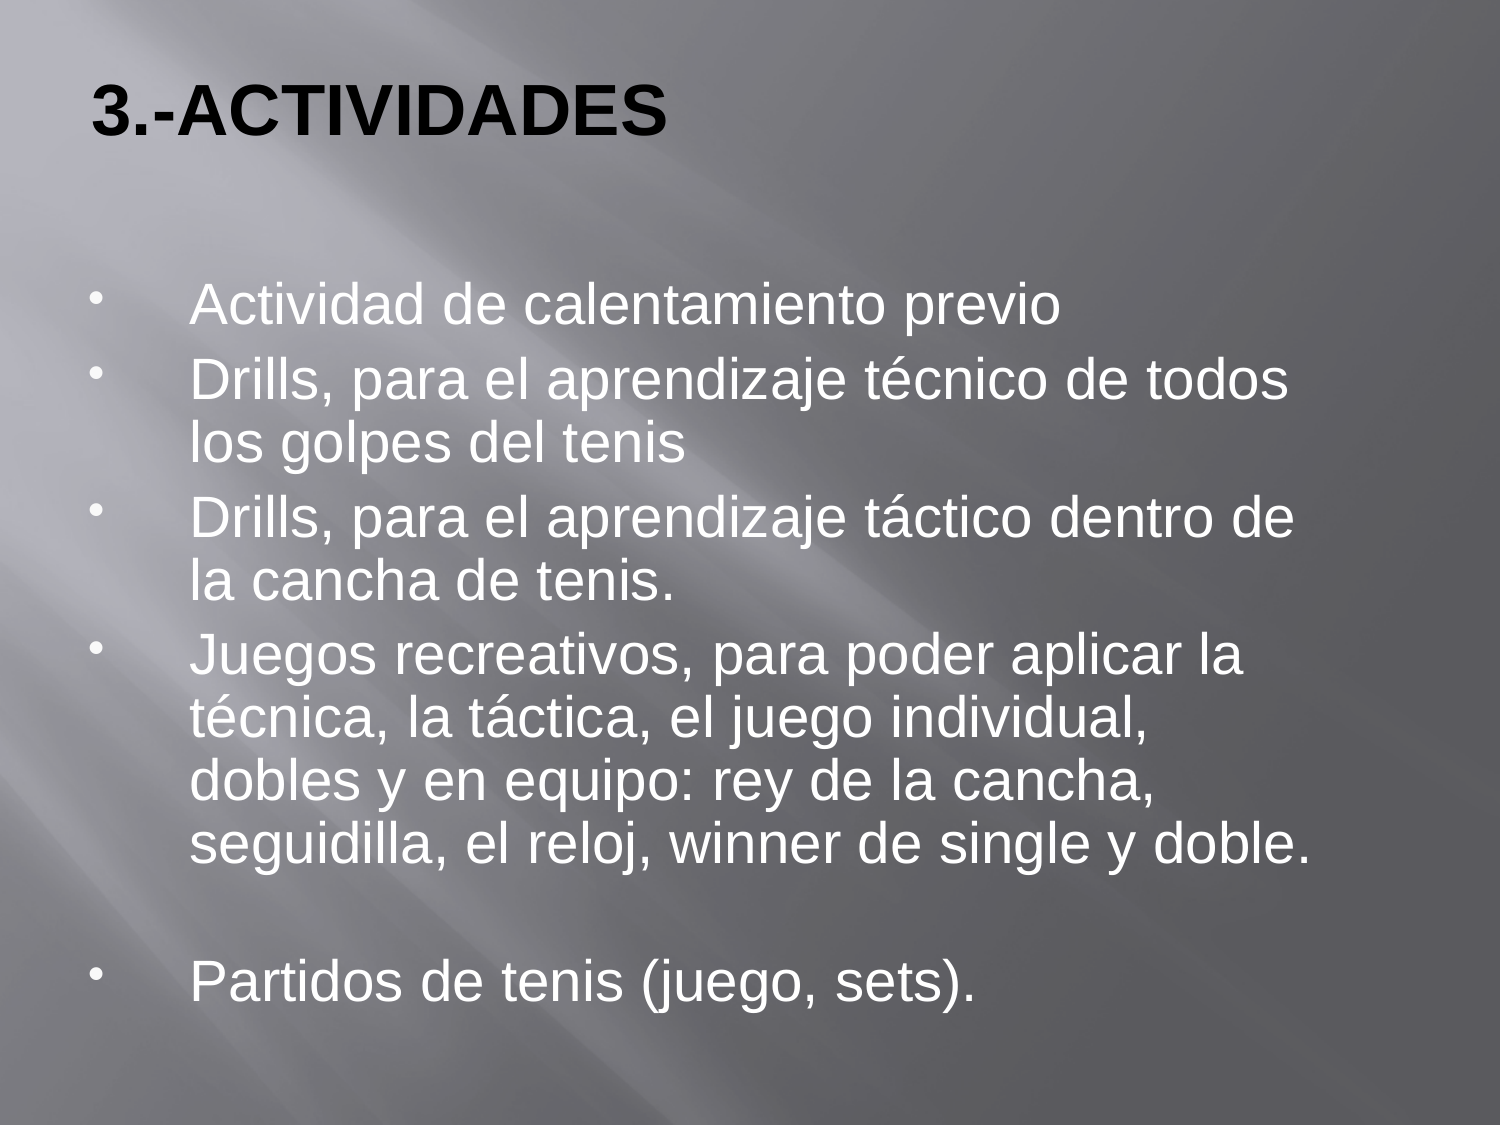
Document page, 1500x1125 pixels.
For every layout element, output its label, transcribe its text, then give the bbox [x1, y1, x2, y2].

list Actividad de calentamiento previo Drills, para el aprendizaje técnico de todos los golpes del tenis Drills, para el aprendizaje táctico dentro de la cancha de tenis. Juegos recreativos, para poder aplicar la técnica, la táctica, el juego individual, dobles y en equipo: rey de la cancha, seguidilla, el reloj, winner de single y doble. Partidos de tenis (juego, sets). [75, 267, 1341, 1125]
title 3.-ACTIVIDADES [76, 54, 1427, 243]
